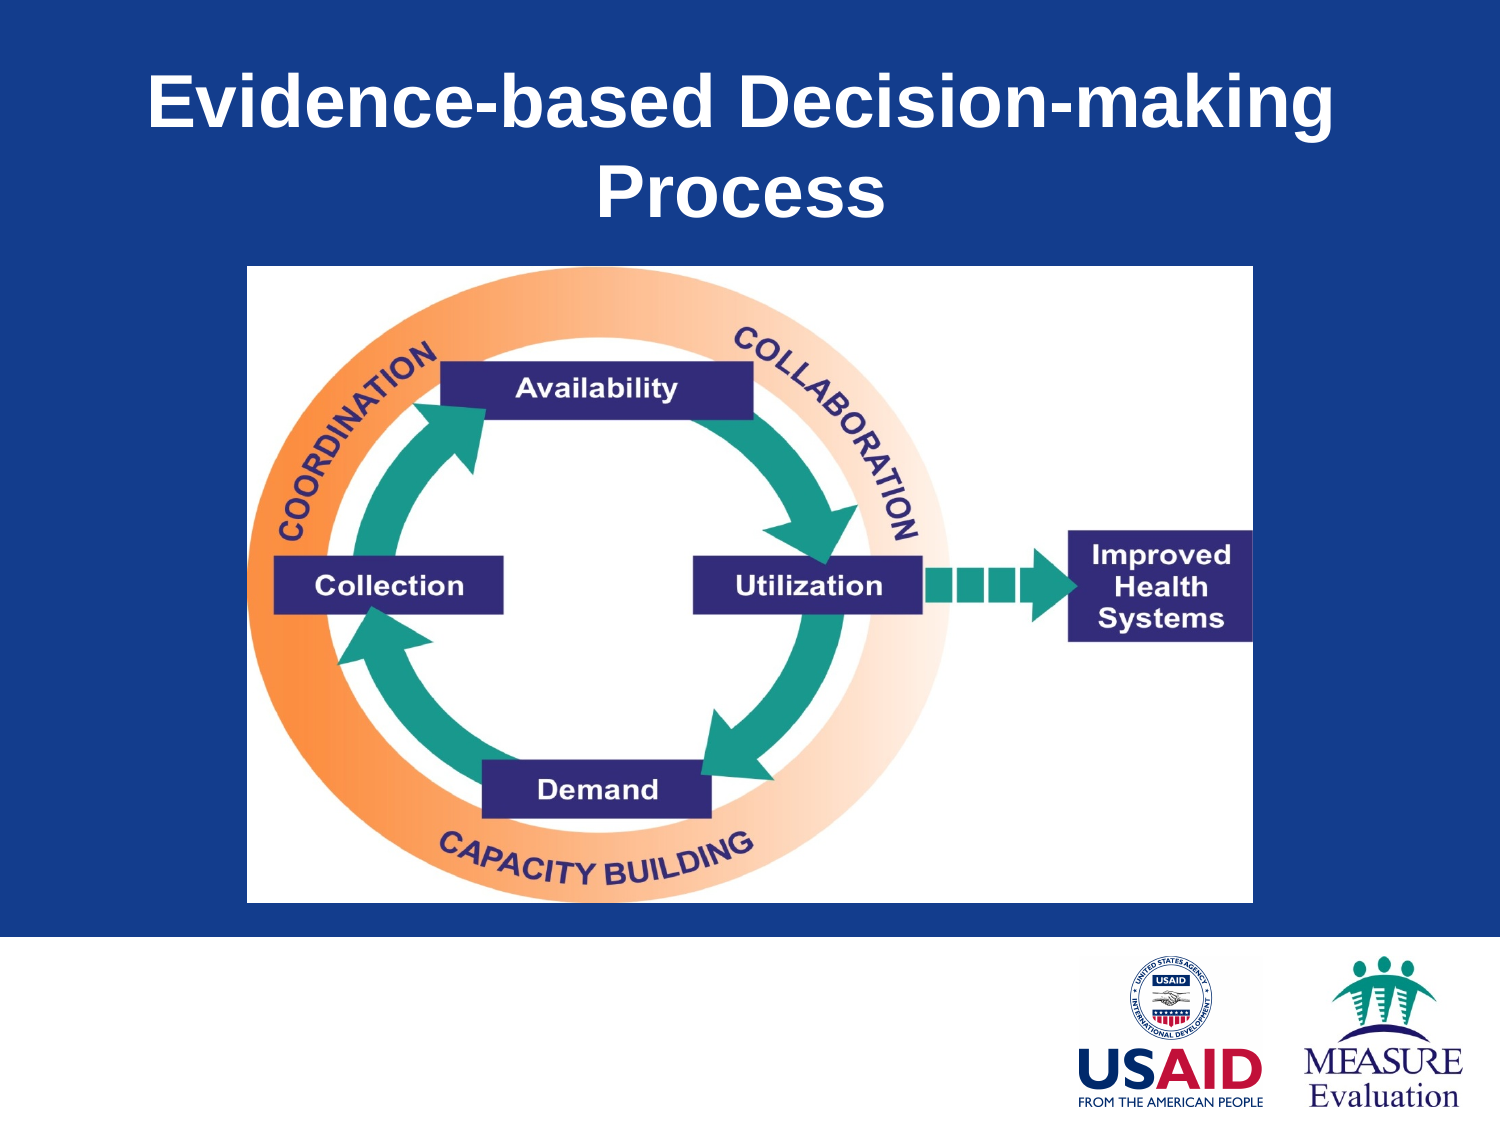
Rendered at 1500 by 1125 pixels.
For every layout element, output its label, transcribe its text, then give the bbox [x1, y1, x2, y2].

picture [1304, 956, 1463, 1107]
picture [247, 266, 1253, 903]
title Evidence-based Decision-making Process [104, 48, 1379, 237]
picture [1079, 956, 1263, 1107]
